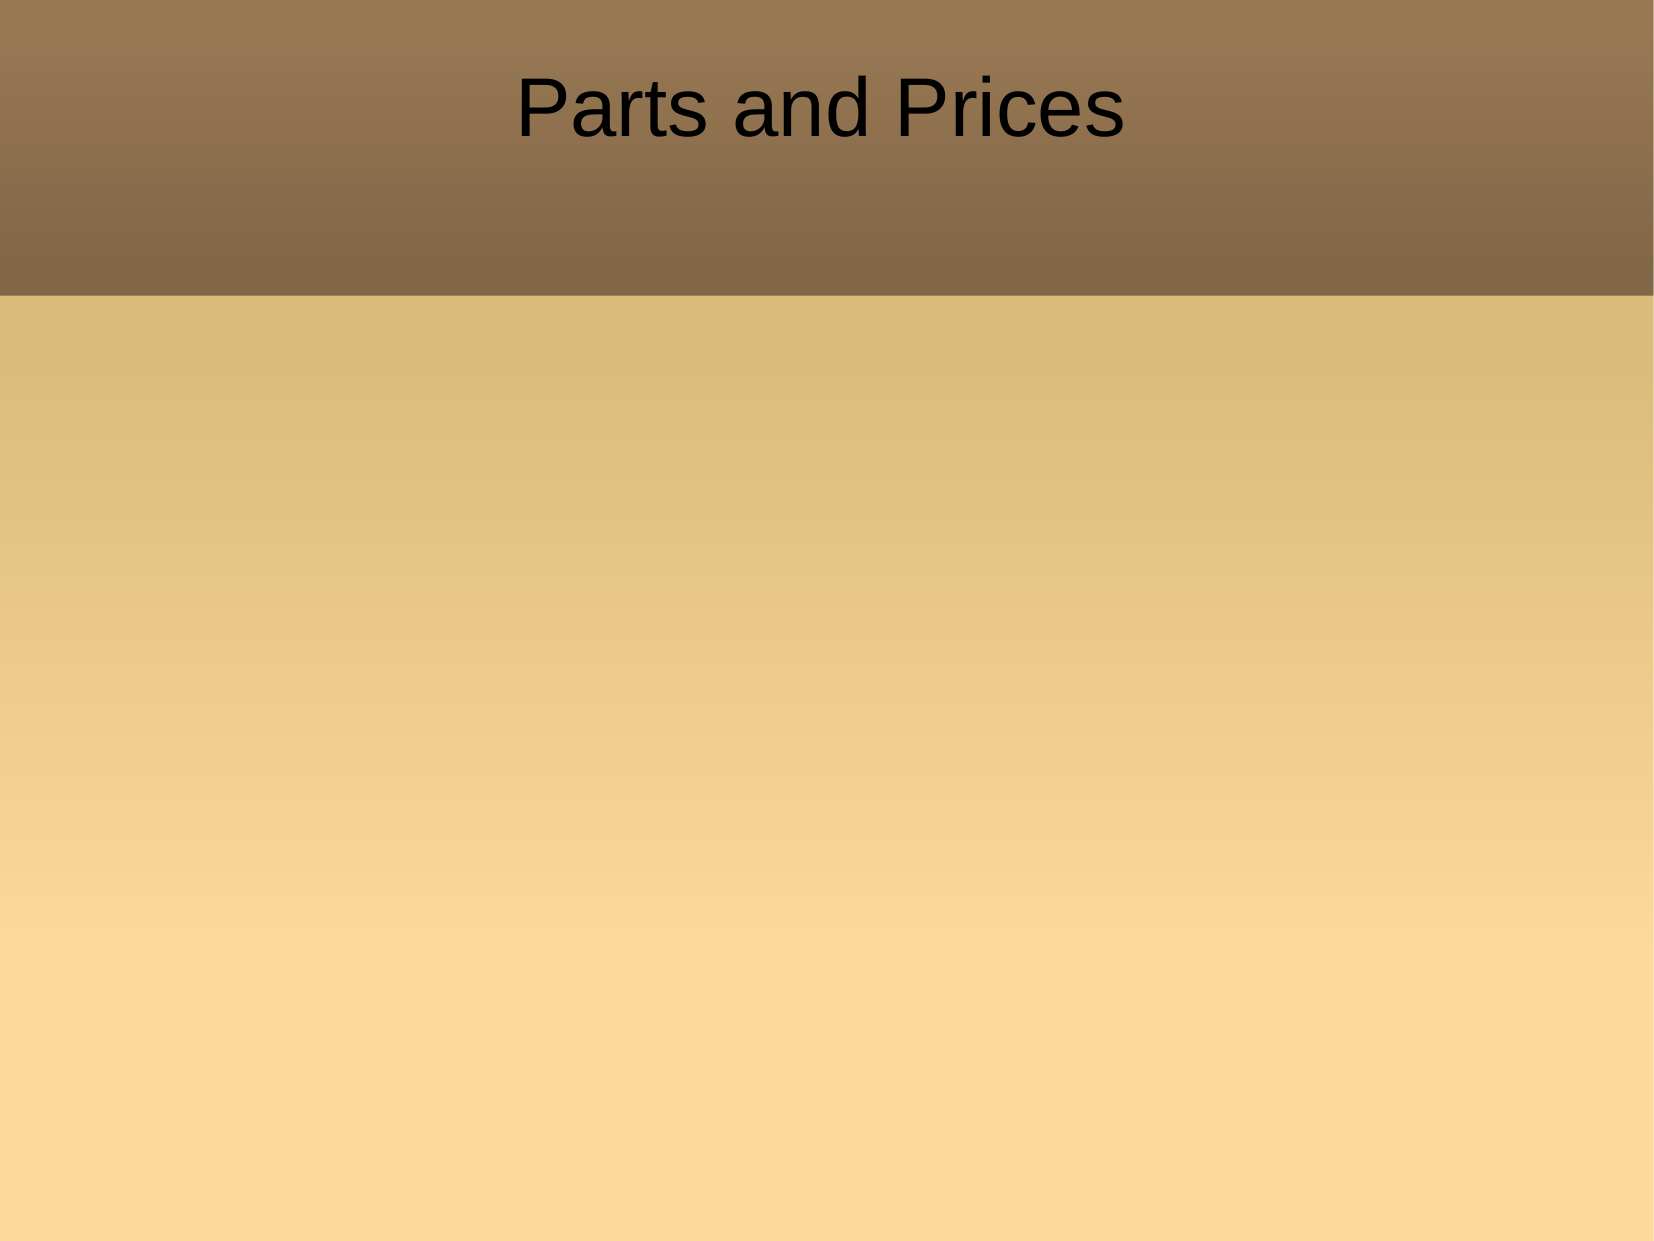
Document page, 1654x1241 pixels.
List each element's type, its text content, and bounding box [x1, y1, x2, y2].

picture [0, 0, 1654, 1241]
text_box Parts and Prices [76, 0, 1565, 207]
